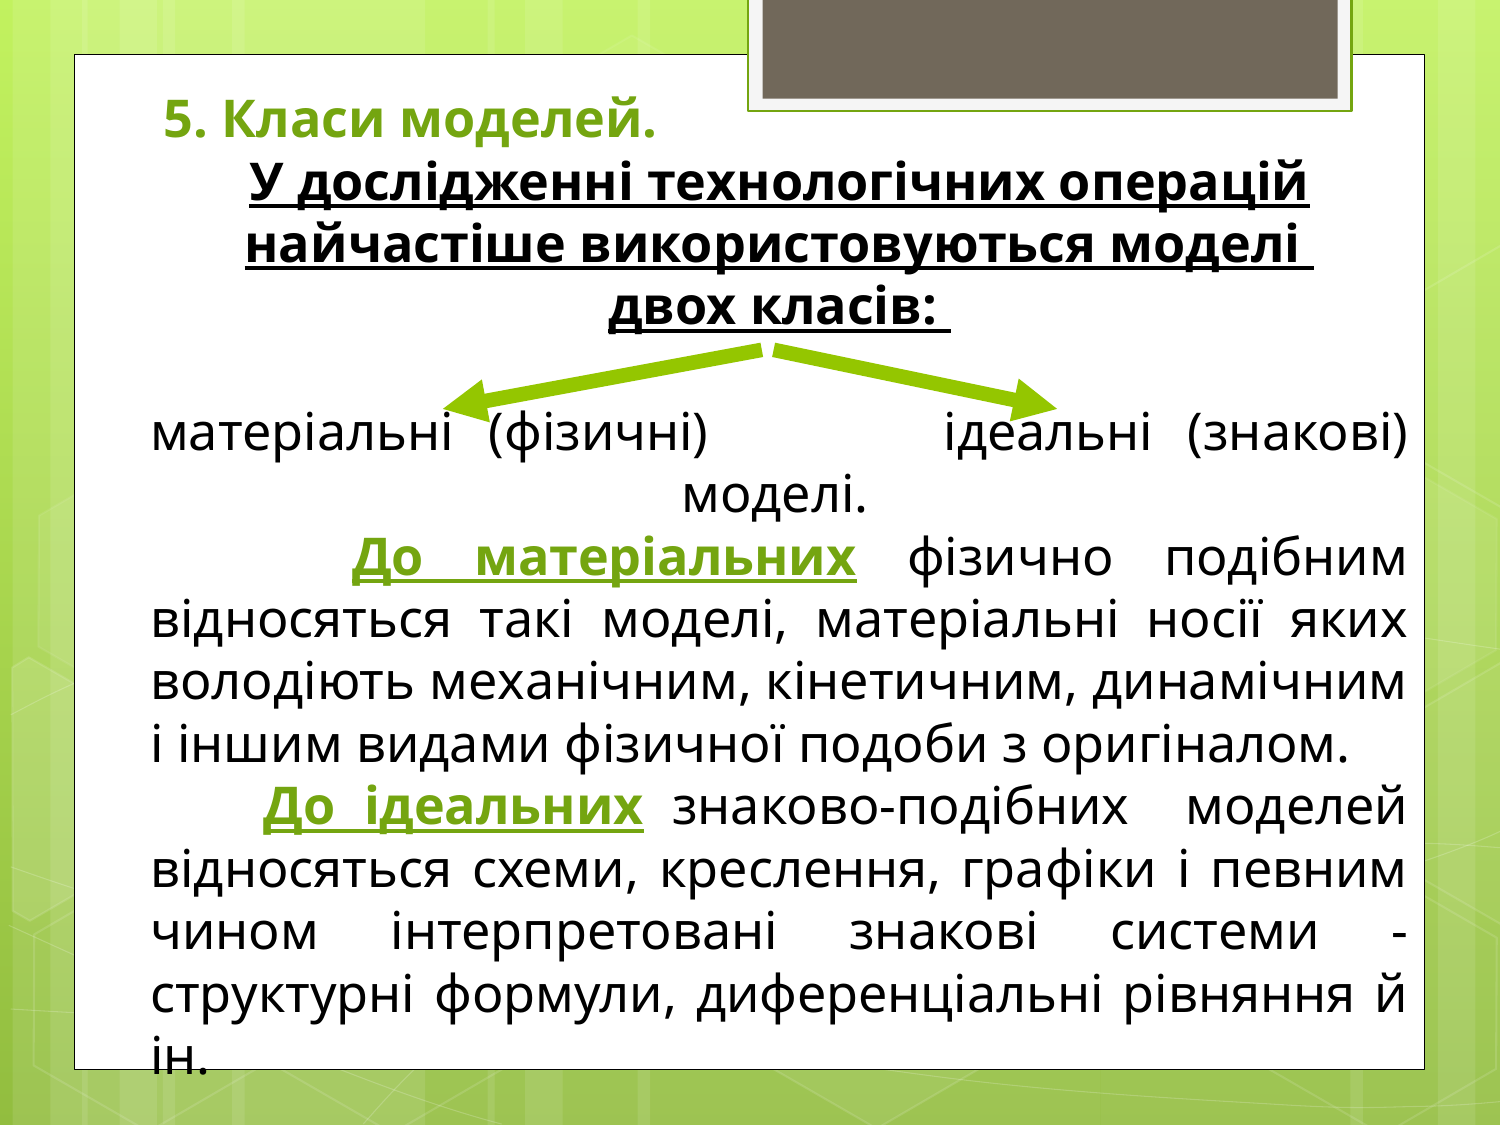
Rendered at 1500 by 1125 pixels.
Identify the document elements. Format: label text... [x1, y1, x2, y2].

text_box 5. Класи моделей. У дослідженні технологічних операцій найчастіше використовуються моделі двох класів: матеріальні (фізичні) ідеальні (знакові) моделі. До матеріальних фізично подібним відносяться такі моделі, матеріальні носії яких володіють механічним, кінетичним, динамічним і іншим видами фізичної подоби з оригіналом. До ідеальних знаково-подібних моделей відносяться схеми, креслення, графіки і певним чином інтерпретовані знакові системи - структурні формули, диференціальні рівняння й ін. [135, 78, 1424, 1093]
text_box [442, 349, 763, 410]
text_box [773, 349, 1058, 410]
